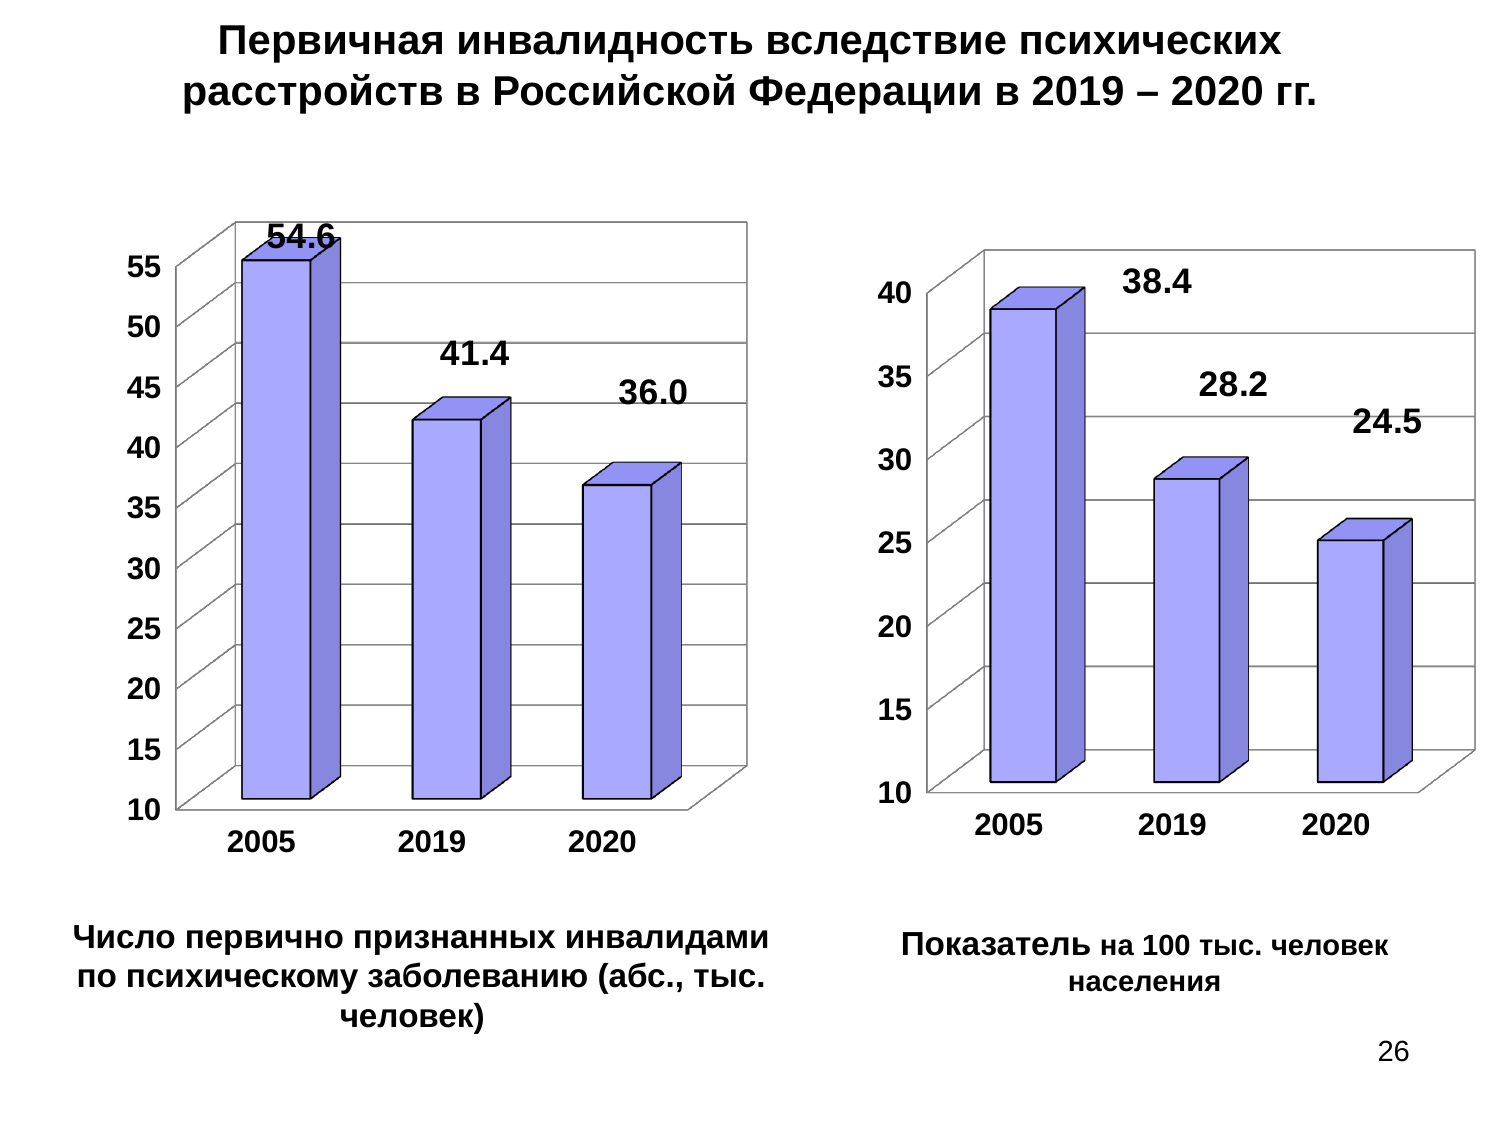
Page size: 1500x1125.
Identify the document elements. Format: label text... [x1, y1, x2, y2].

text_box Показатель на 100 тыс. человек населения [882, 909, 1407, 1011]
title Первичная инвалидность вследствие психических расстройств в Российской Федерации в 2019 – 2020 гг. [74, 0, 1426, 128]
slide_number 26 [1074, 1024, 1425, 1103]
chart [797, 170, 1482, 881]
text_box Число первично признанных инвалидами по психическому заболеванию (абс., тыс. человек) [45, 909, 799, 1040]
chart [24, 156, 751, 910]
